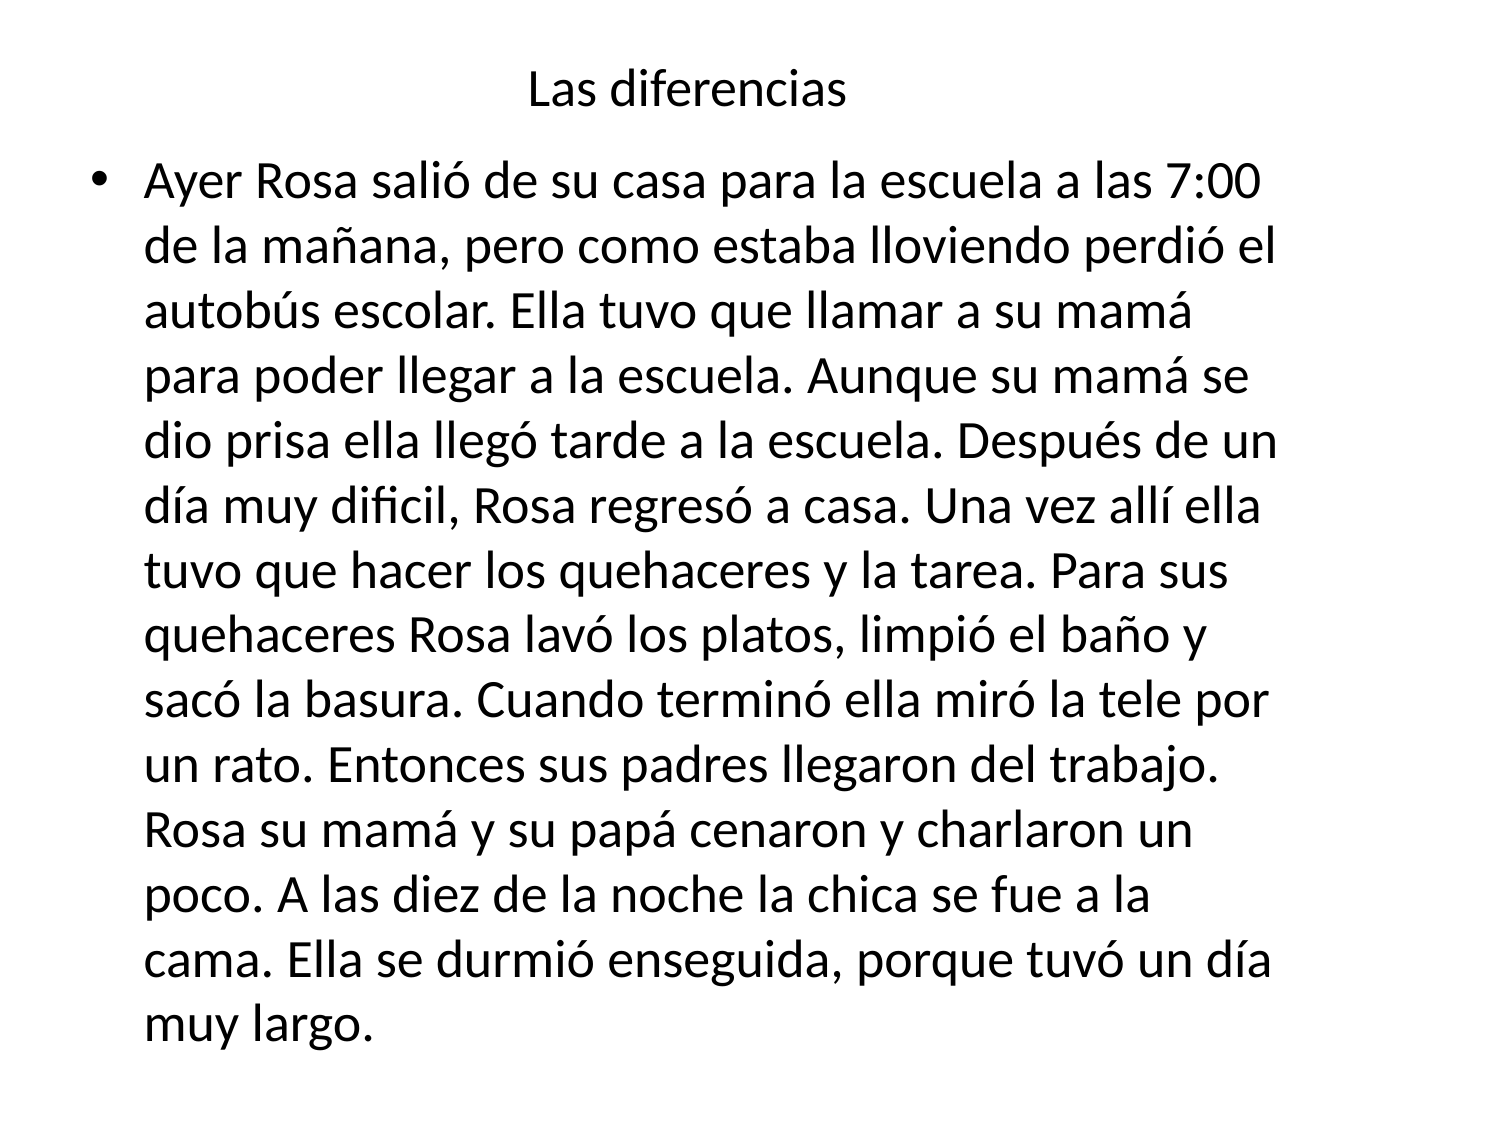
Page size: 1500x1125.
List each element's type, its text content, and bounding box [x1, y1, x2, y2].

list Ayer Rosa salió de su casa para la escuela a las 7:00 de la mañana, pero como estaba lloviendo perdió el autobús escolar. Ella tuvo que llamar a su mamá para poder llegar a la escuela. Aunque su mamá se dio prisa ella llegó tarde a la escuela. Después de un día muy dificil, Rosa regresó a casa. Una vez allí ella tuvo que hacer los quehaceres y la tarea. Para sus quehaceres Rosa lavó los platos, limpió el baño y sacó la basura. Cuando terminó ella miró la tele por un rato. Entonces sus padres llegaron del trabajo. Rosa su mamá y su papá cenaron y charlaron un poco. A las diez de la noche la chica se fue a la cama. Ella se durmió enseguida, porque tuvó un día muy largo. [75, 137, 1300, 1062]
title Las diferencias [75, 45, 1300, 125]
